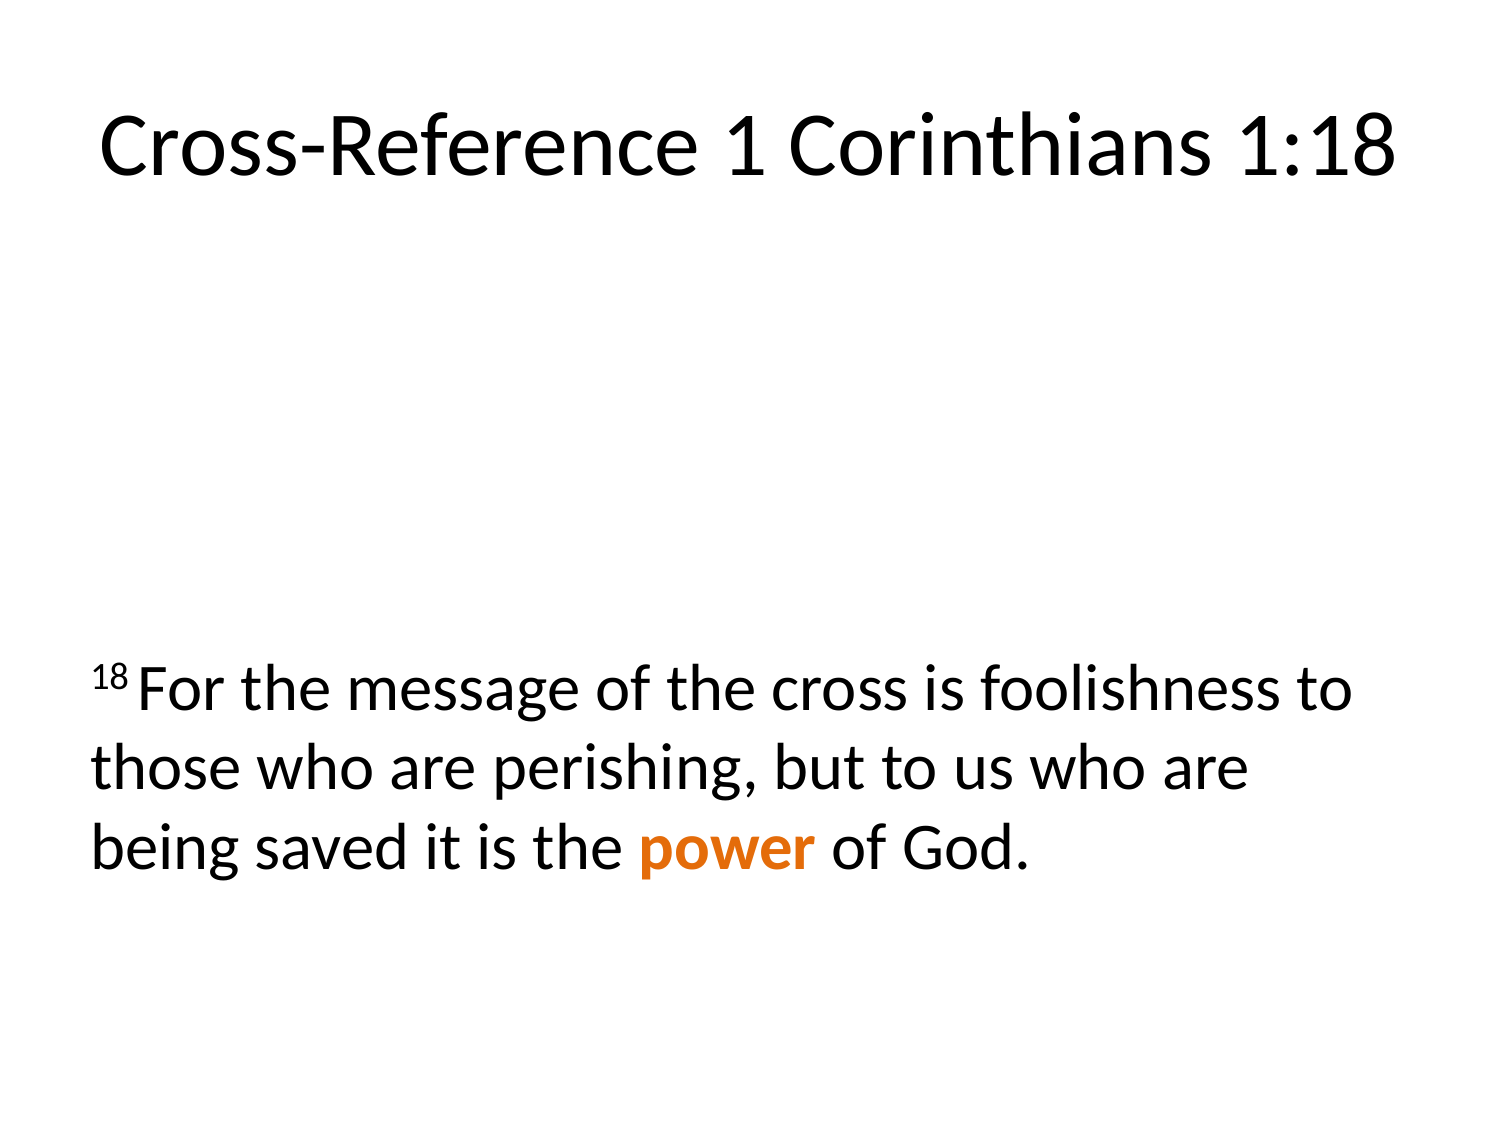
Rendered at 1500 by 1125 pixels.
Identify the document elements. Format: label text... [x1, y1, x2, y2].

title Cross-Reference 1 Corinthians 1:18 [75, 45, 1425, 233]
list 18 For the message of the cross is foolishness to those who are perishing, but to us who are being saved it is the power of God. [75, 262, 1425, 1005]
